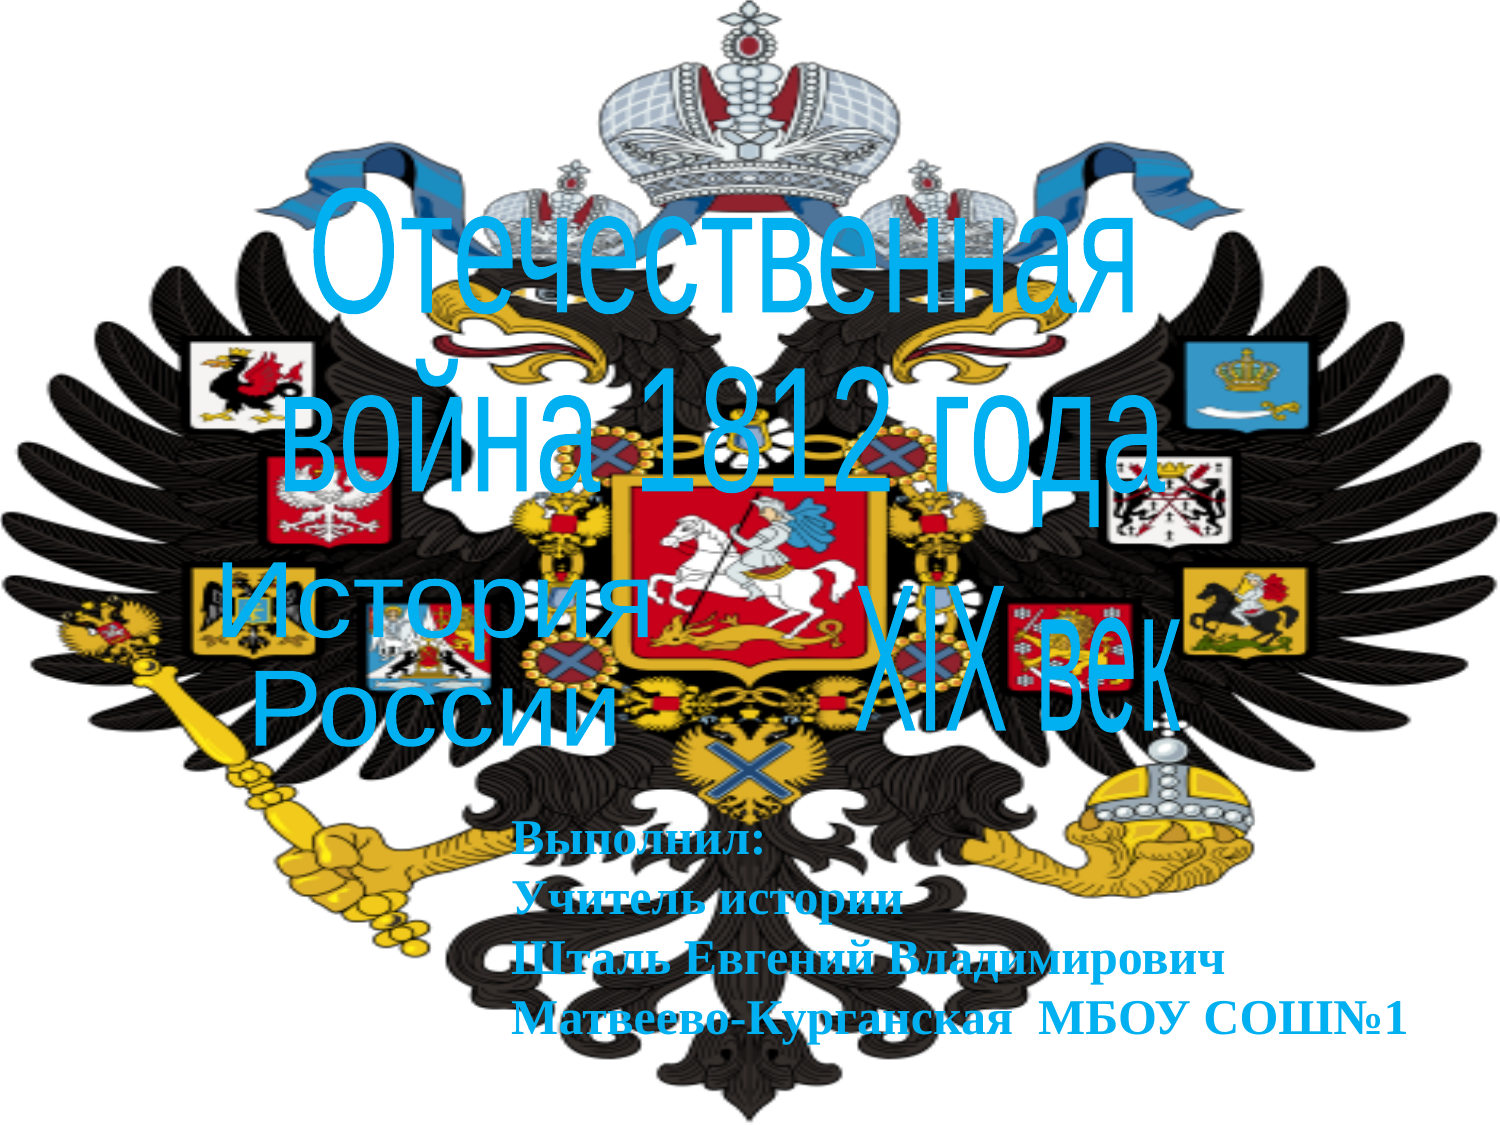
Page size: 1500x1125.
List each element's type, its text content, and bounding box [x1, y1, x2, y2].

text_box Выполнил: Учитель истории Шталь Евгений Владимирович Матвеево-Курганская МБОУ СОШ№1 [496, 796, 1424, 1125]
picture [0, 0, 1500, 1125]
